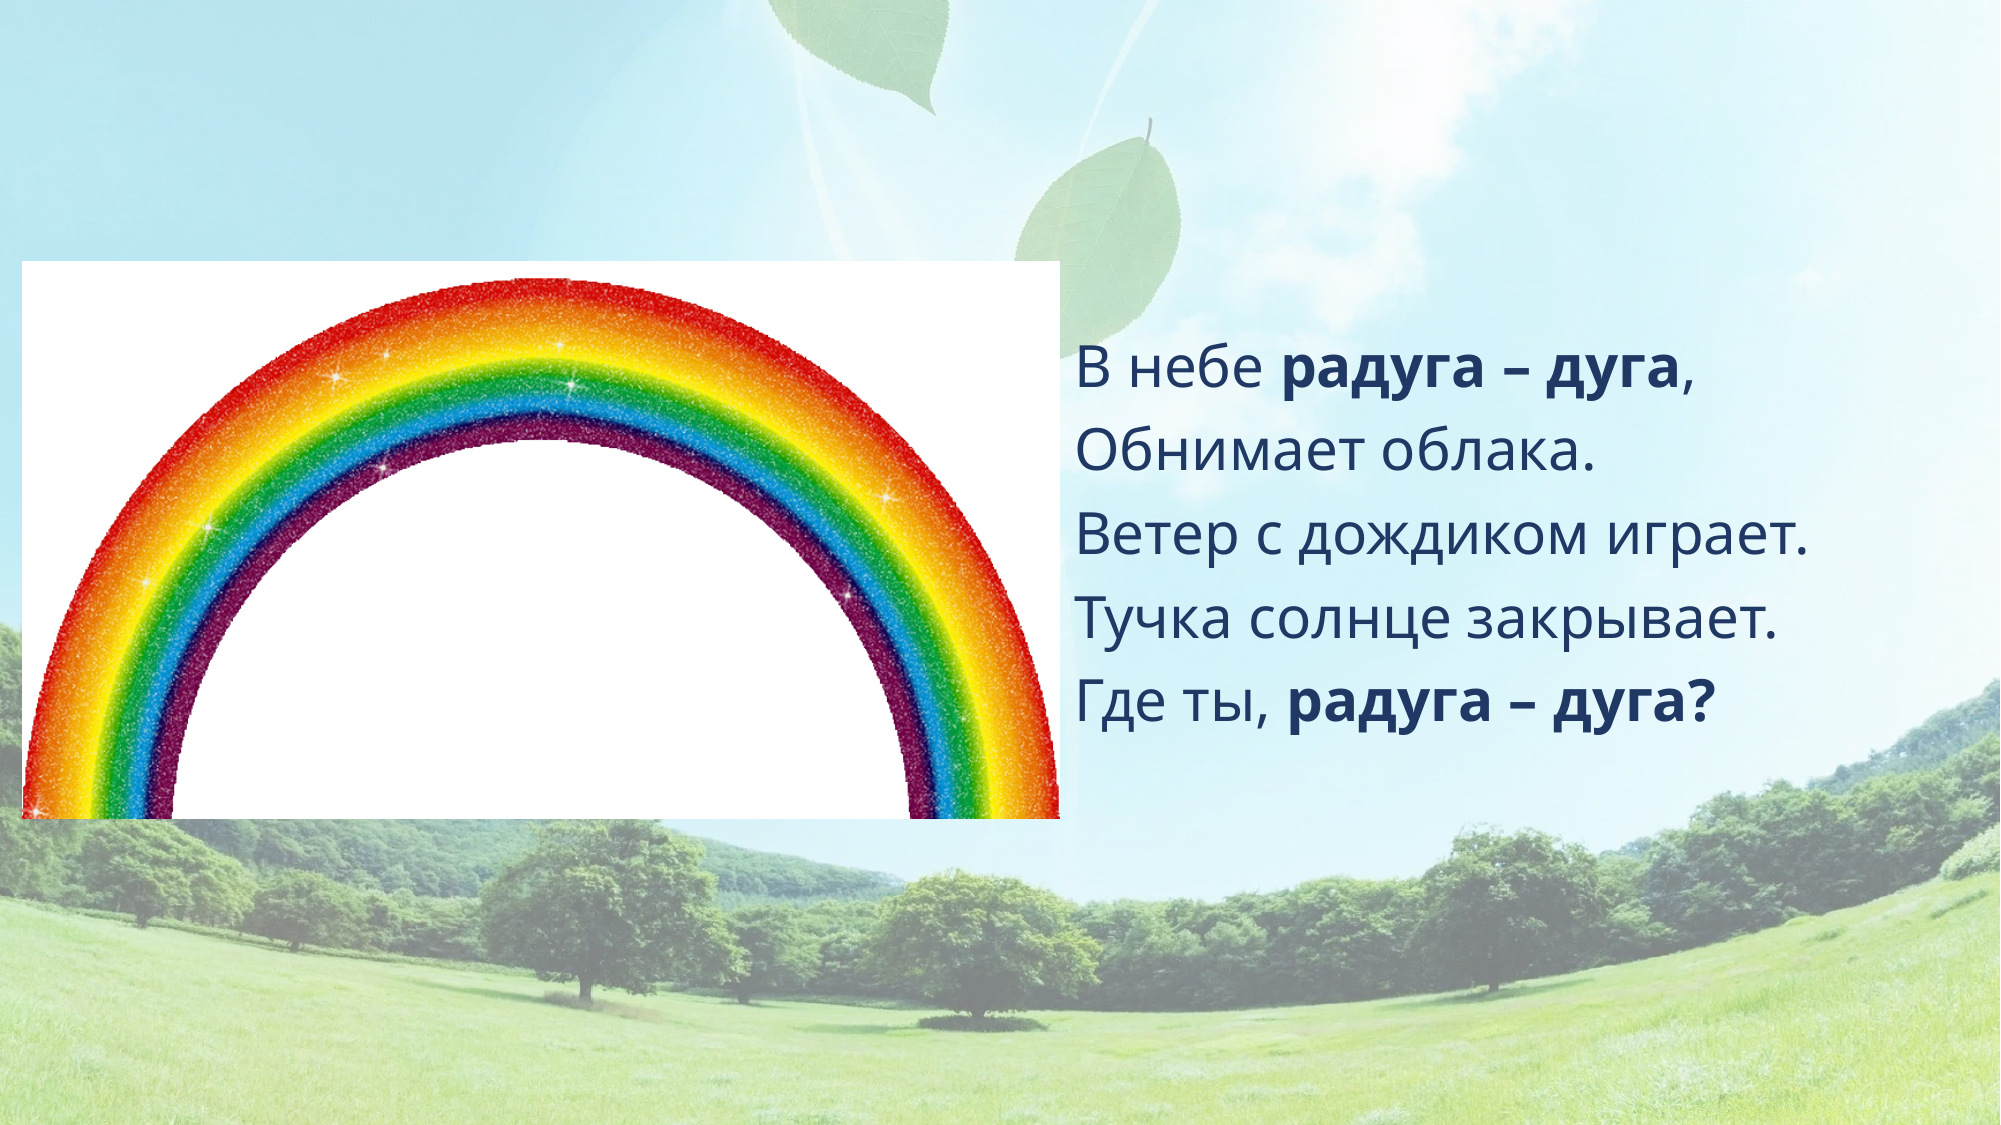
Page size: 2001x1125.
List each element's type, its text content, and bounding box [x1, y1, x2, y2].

picture [21, 261, 1060, 819]
picture [136, 403, 945, 819]
picture [144, 726, 150, 734]
list В небе радуга – дуга, Обнимает облака. Ветер с дождиком играет. Тучка солнце закрывает. Где ты, радуга – дуга? [1059, 329, 2000, 1044]
